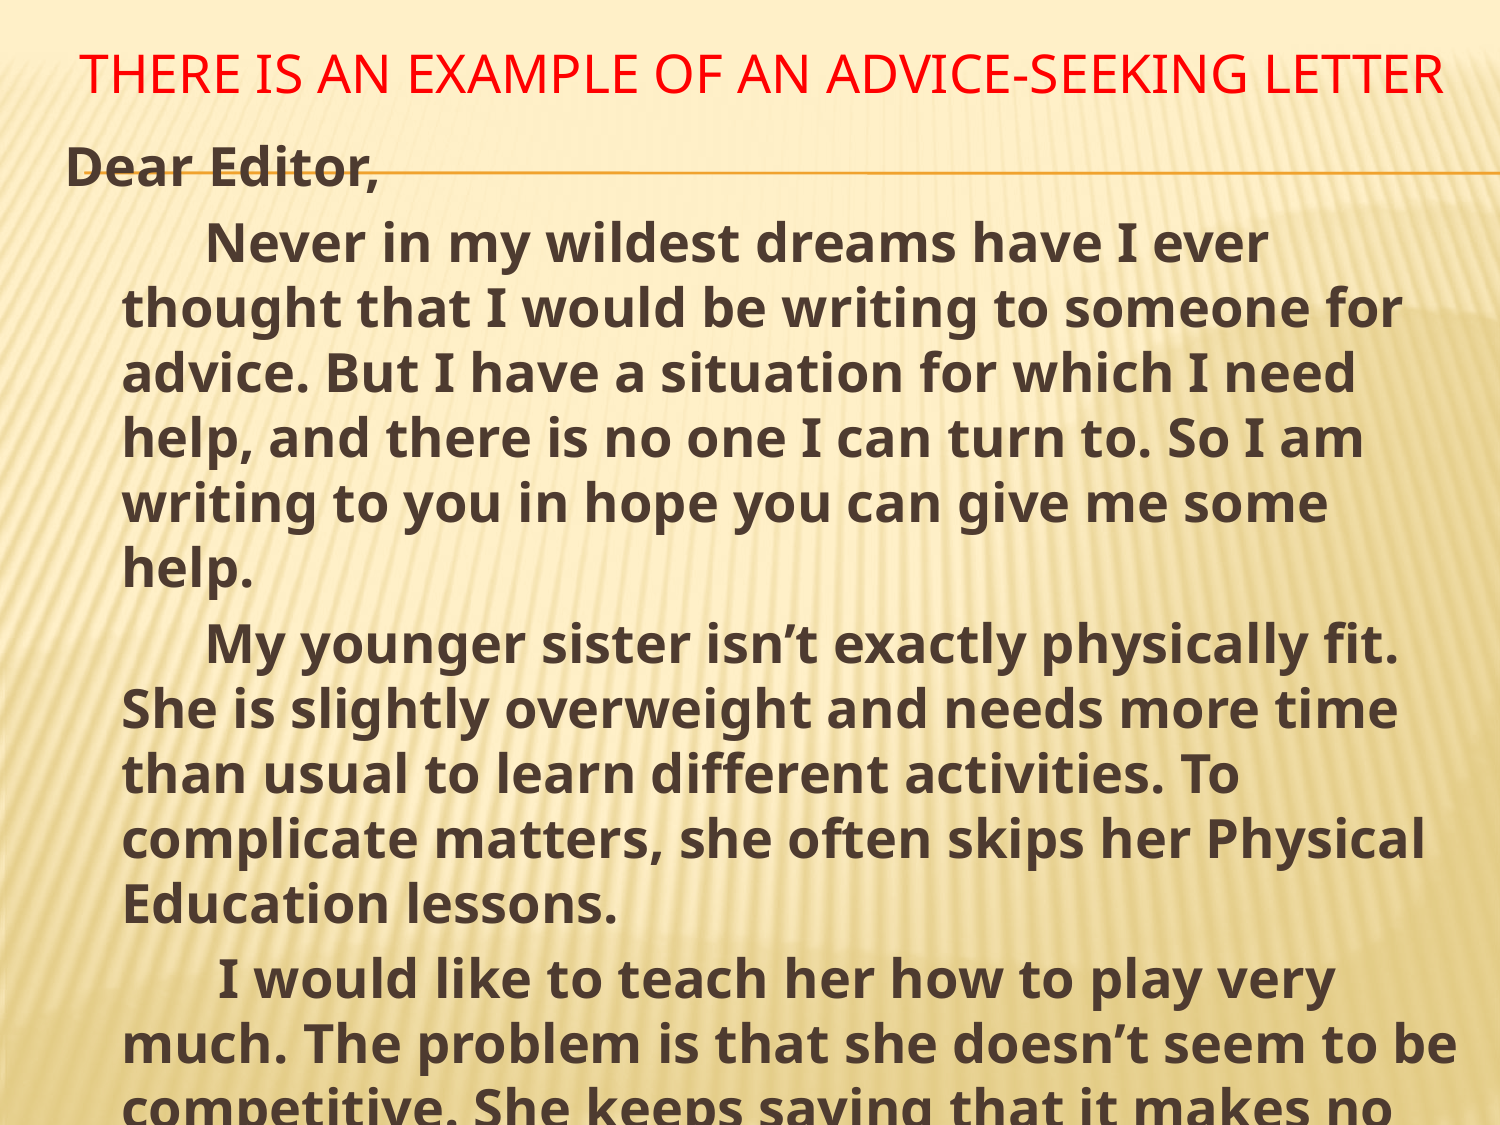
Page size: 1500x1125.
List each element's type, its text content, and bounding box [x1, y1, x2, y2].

title There is an example of an advice-seeking letter [50, 30, 1475, 114]
list Dear Editor, Never in my wildest dreams have I ever thought that I would be writing to someone for advice. But I have a situation for which I need help, and there is no one I can turn to. So I am writing to you in hope you can give me some help. My younger sister isn’t exactly physically fit. She is slightly overweight and needs more time than usual to learn different activities. To complicate matters, she often skips her Physical Education lessons. I would like to teach her how to play very much. The problem is that she doesn’t seem to be competitive. She keeps saying that it makes no difference to her whether she wins or loses. What should I do? Should I ask our parents to get her a personal trainer or try to talk her into signing up for our school Physical Education program in spite of her indifference? Please answer as soon as possible because something needs to be done quickly. Caring Sister [50, 125, 1475, 1094]
